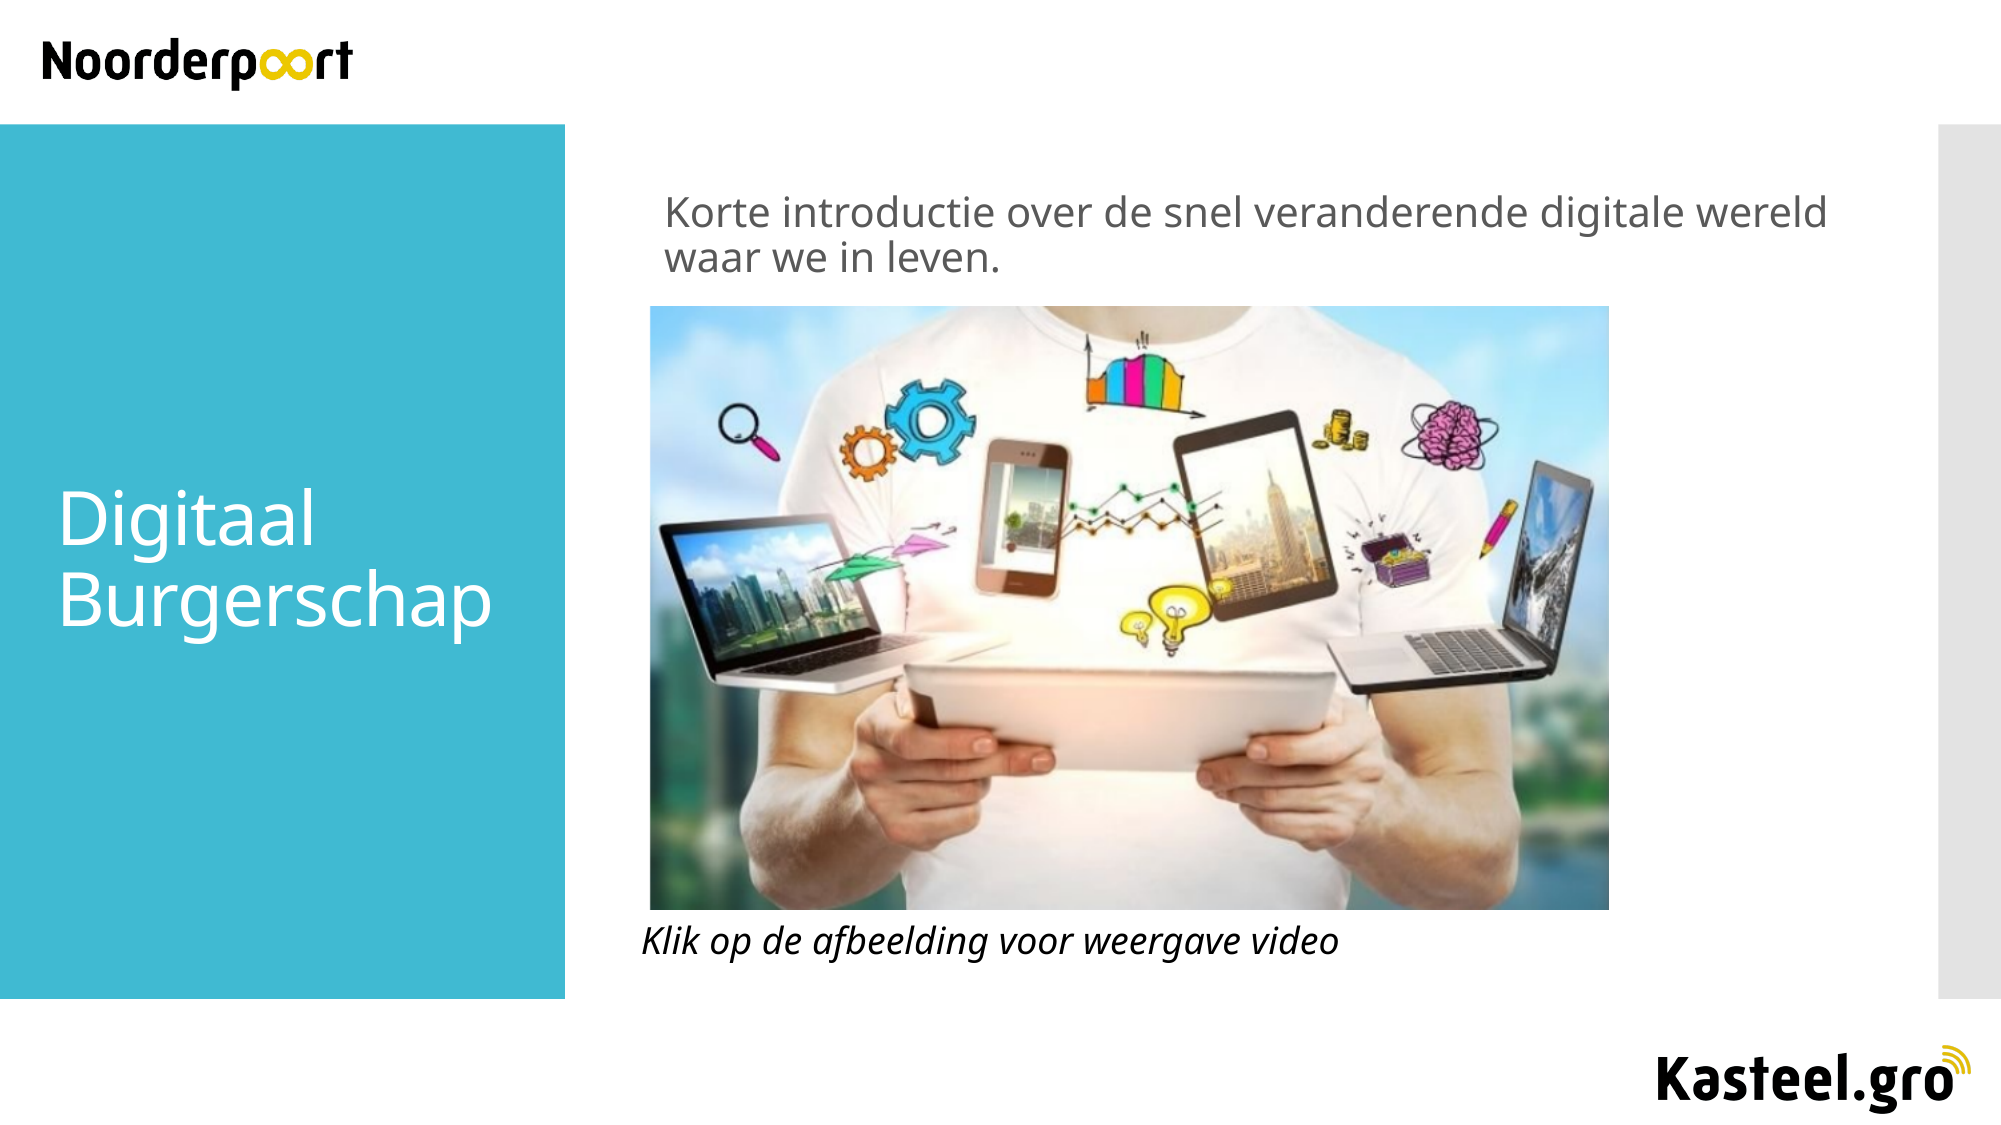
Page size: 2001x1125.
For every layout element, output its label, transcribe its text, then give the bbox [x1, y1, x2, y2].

picture [1657, 1045, 1971, 1114]
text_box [648, 306, 1610, 971]
list Korte introductie over de snel veranderende digitale wereld waar we in leven. [649, 0, 1850, 727]
picture [41, 35, 354, 92]
title Digitaal Burgerschap [41, 184, 525, 940]
